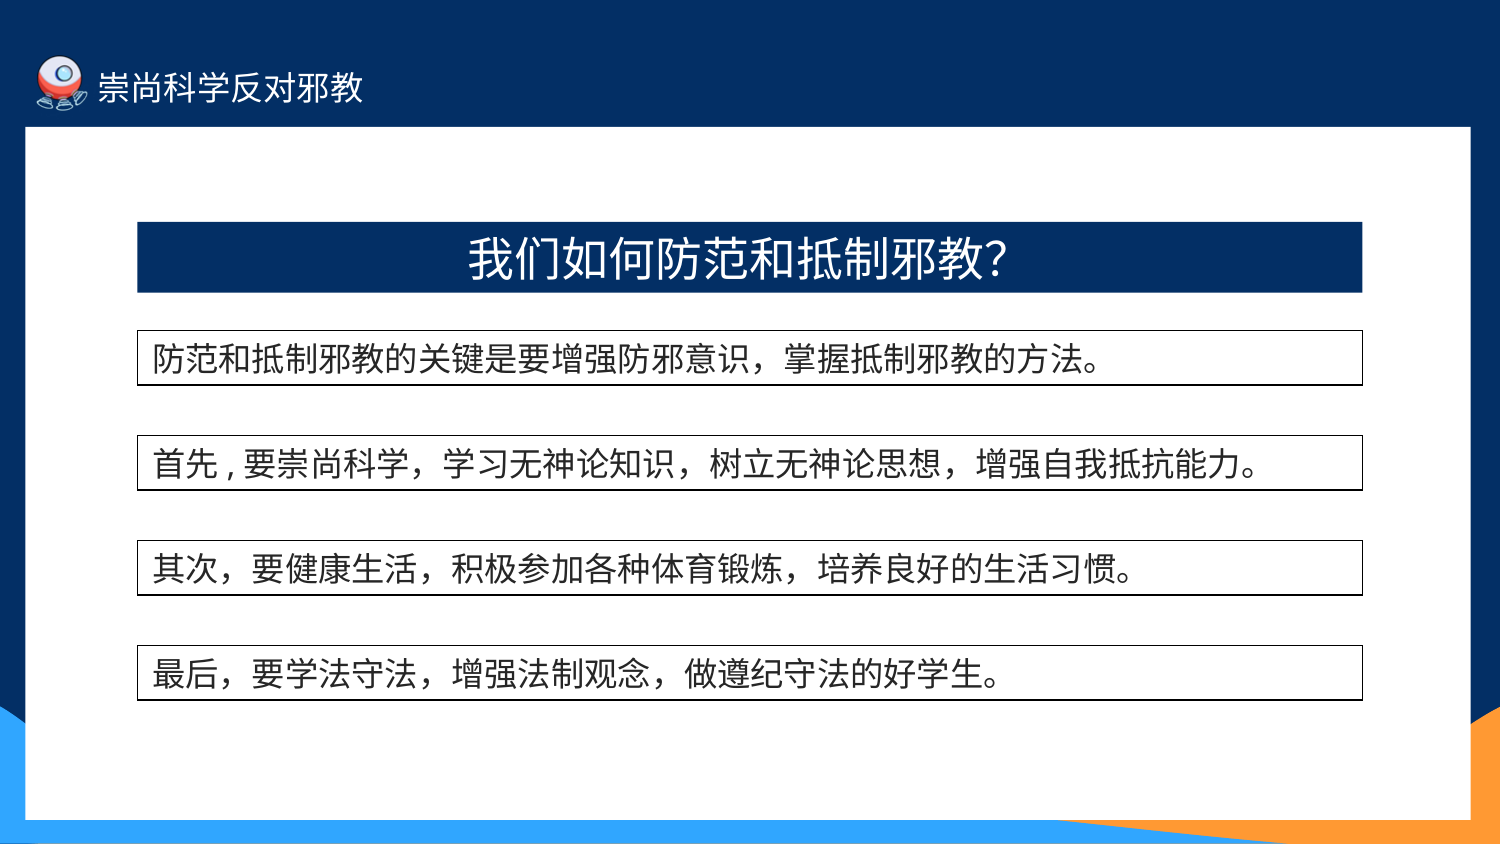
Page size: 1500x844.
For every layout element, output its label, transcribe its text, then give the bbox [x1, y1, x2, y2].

text_box 首先,要崇尚科学，学习无神论知识，树立无神论思想，增强自我抵抗能力。 [137, 435, 1363, 491]
text_box 其次，要健康生活，积极参加各种体育锻炼，培养良好的生活习惯。 [137, 540, 1363, 596]
text_box 防范和抵制邪教的关键是要增强防邪意识，掌握抵制邪教的方法。 [137, 330, 1363, 386]
text_box 最后，要学法守法，增强法制观念，做遵纪守法的好学生。 [137, 645, 1363, 701]
text_box 我们如何防范和抵制邪教？ [137, 221, 1363, 293]
picture [8, 42, 117, 119]
